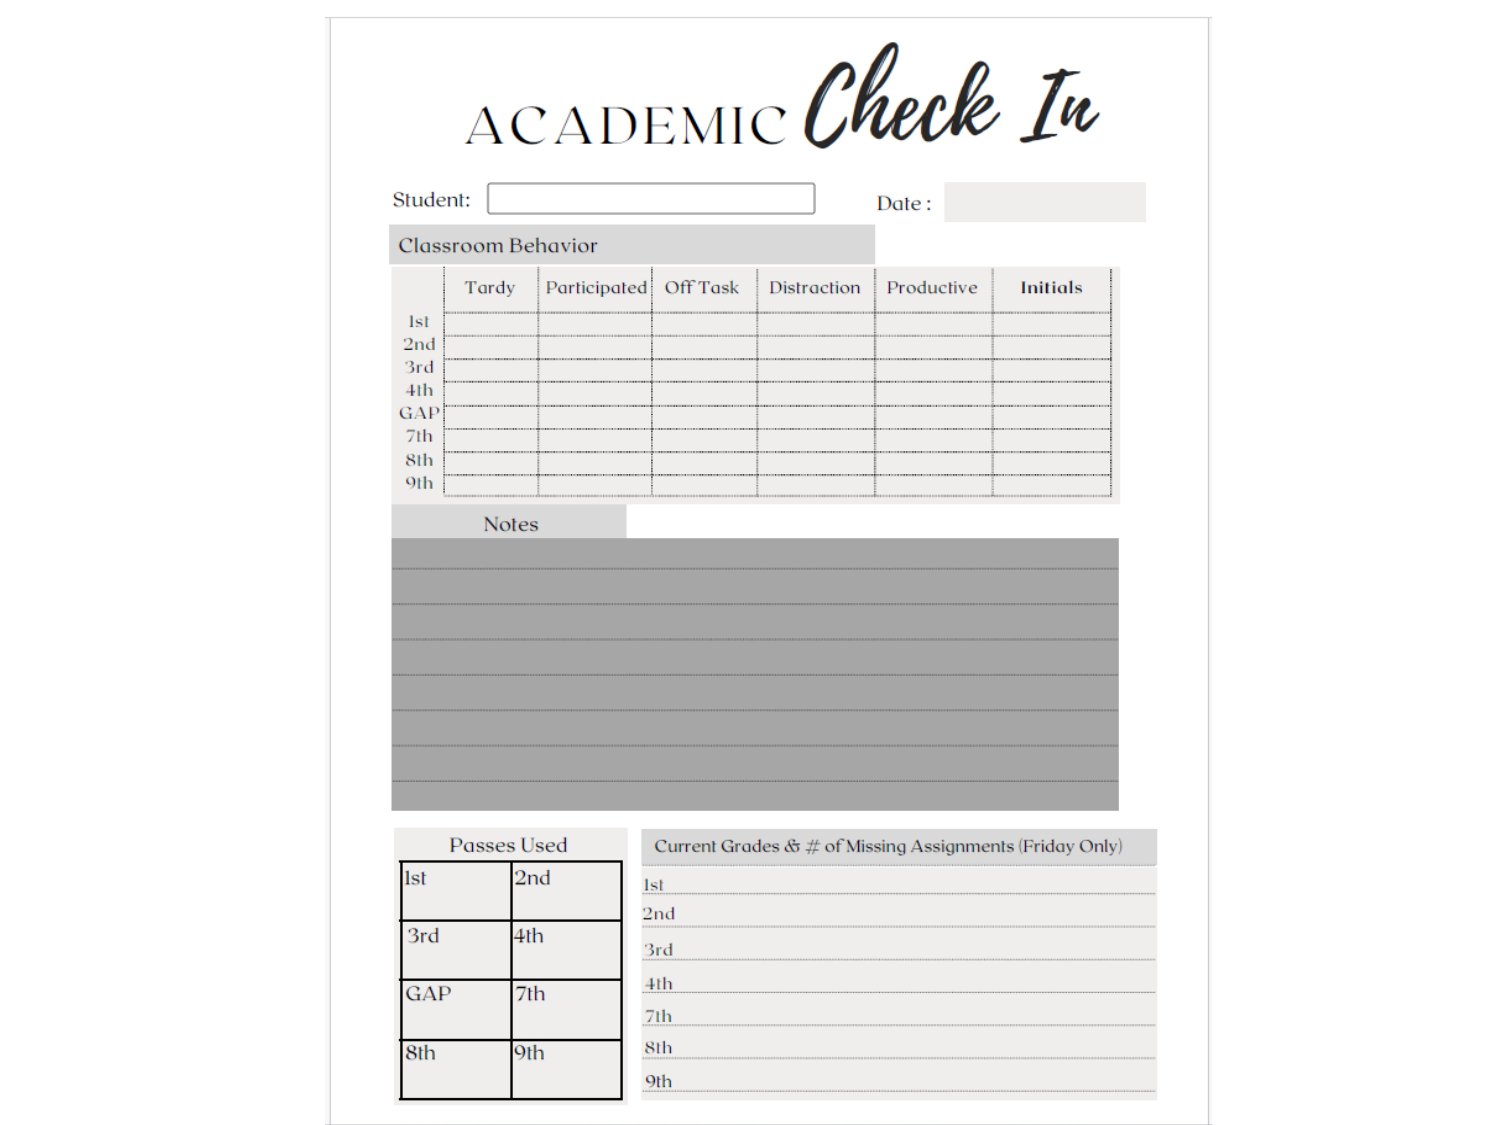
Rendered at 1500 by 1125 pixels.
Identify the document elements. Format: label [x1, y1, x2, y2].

picture [324, 0, 1213, 1125]
